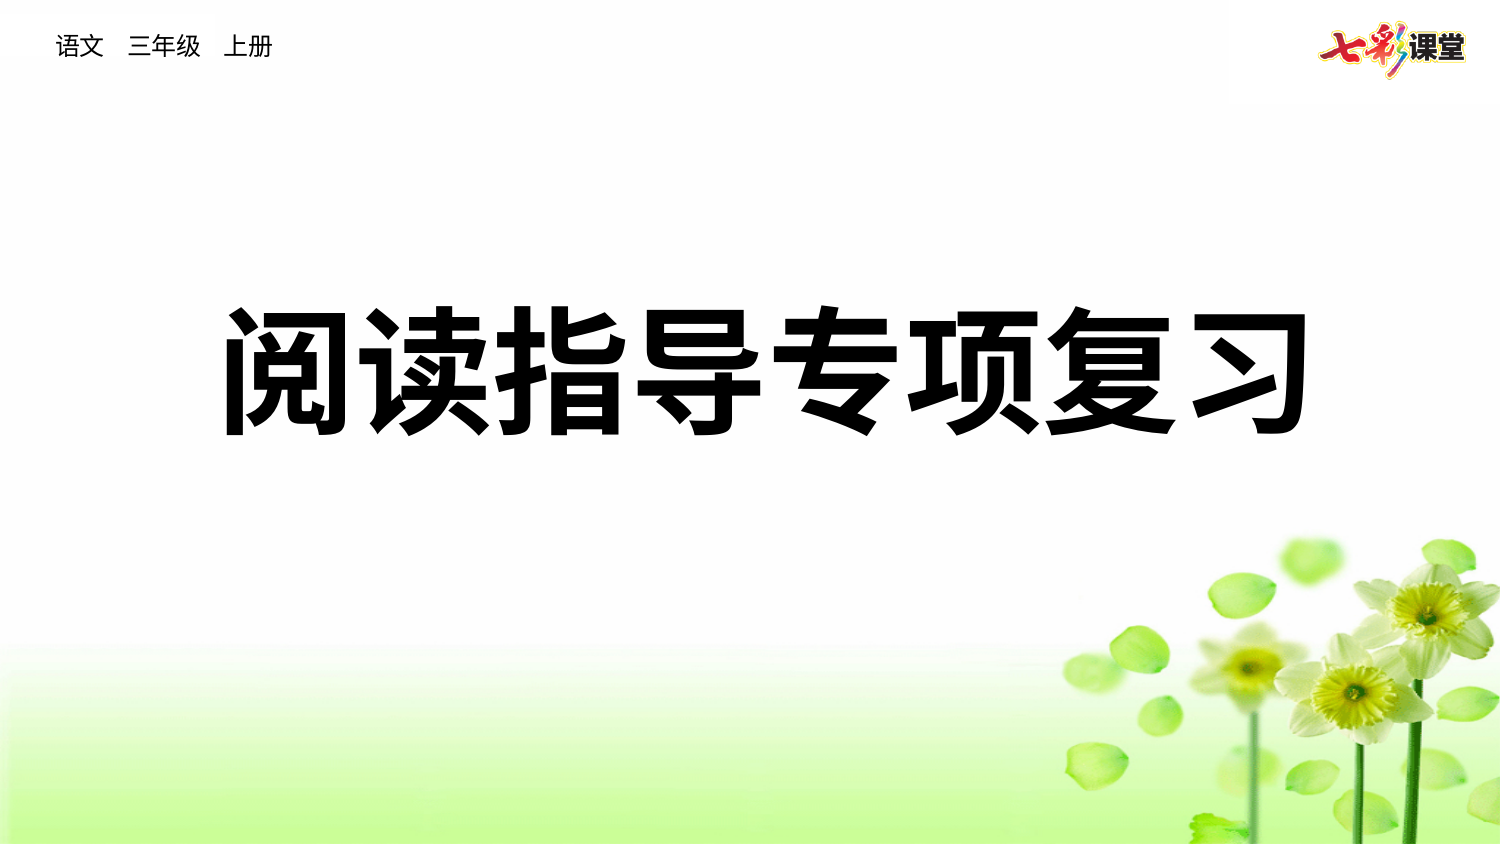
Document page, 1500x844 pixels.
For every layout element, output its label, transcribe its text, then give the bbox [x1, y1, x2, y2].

text_box 语文 三年级 上册 [23, 23, 422, 69]
text_box [0, 12, 545, 58]
picture [0, 0, 1500, 844]
text_box 阅读指导专项复习 [217, 290, 1367, 448]
